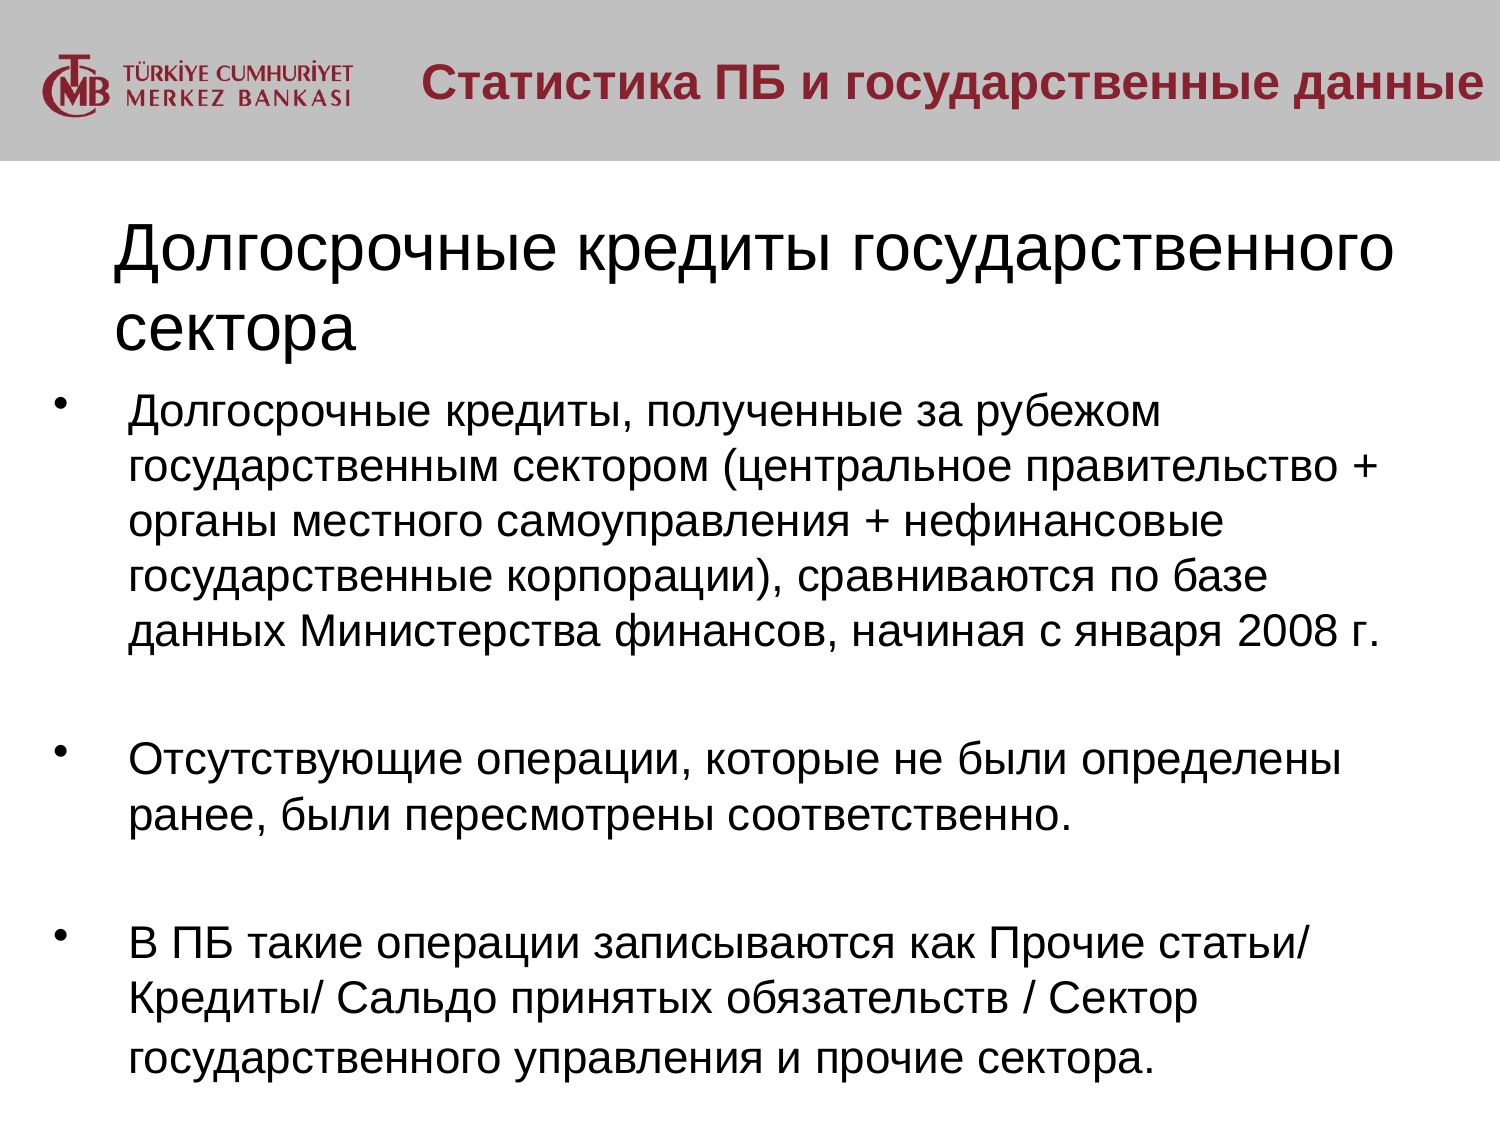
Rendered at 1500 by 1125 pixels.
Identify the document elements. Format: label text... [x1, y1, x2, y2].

title Статистика ПБ и государственные данные [0, 0, 1500, 161]
picture [40, 54, 355, 120]
subtitle Долгосрочные кредиты, полученные за рубежом государственным сектором (центральное правительство + органы местного самоуправления + нефинансовые государственные корпорации), сравниваются по базе данных Министерства финансов, начиная с января 2008 г. Отсутствующие операции, которые не были определены ранее, были пересмотрены соответственно. В ПБ такие операции записываются как Прочие статьи/ Кредиты/ Сальдо принятых обязательств / Сектор государственного управления и прочие сектора. [38, 373, 1444, 985]
text_box Долгосрочные кредиты государственного сектора [100, 196, 1436, 371]
